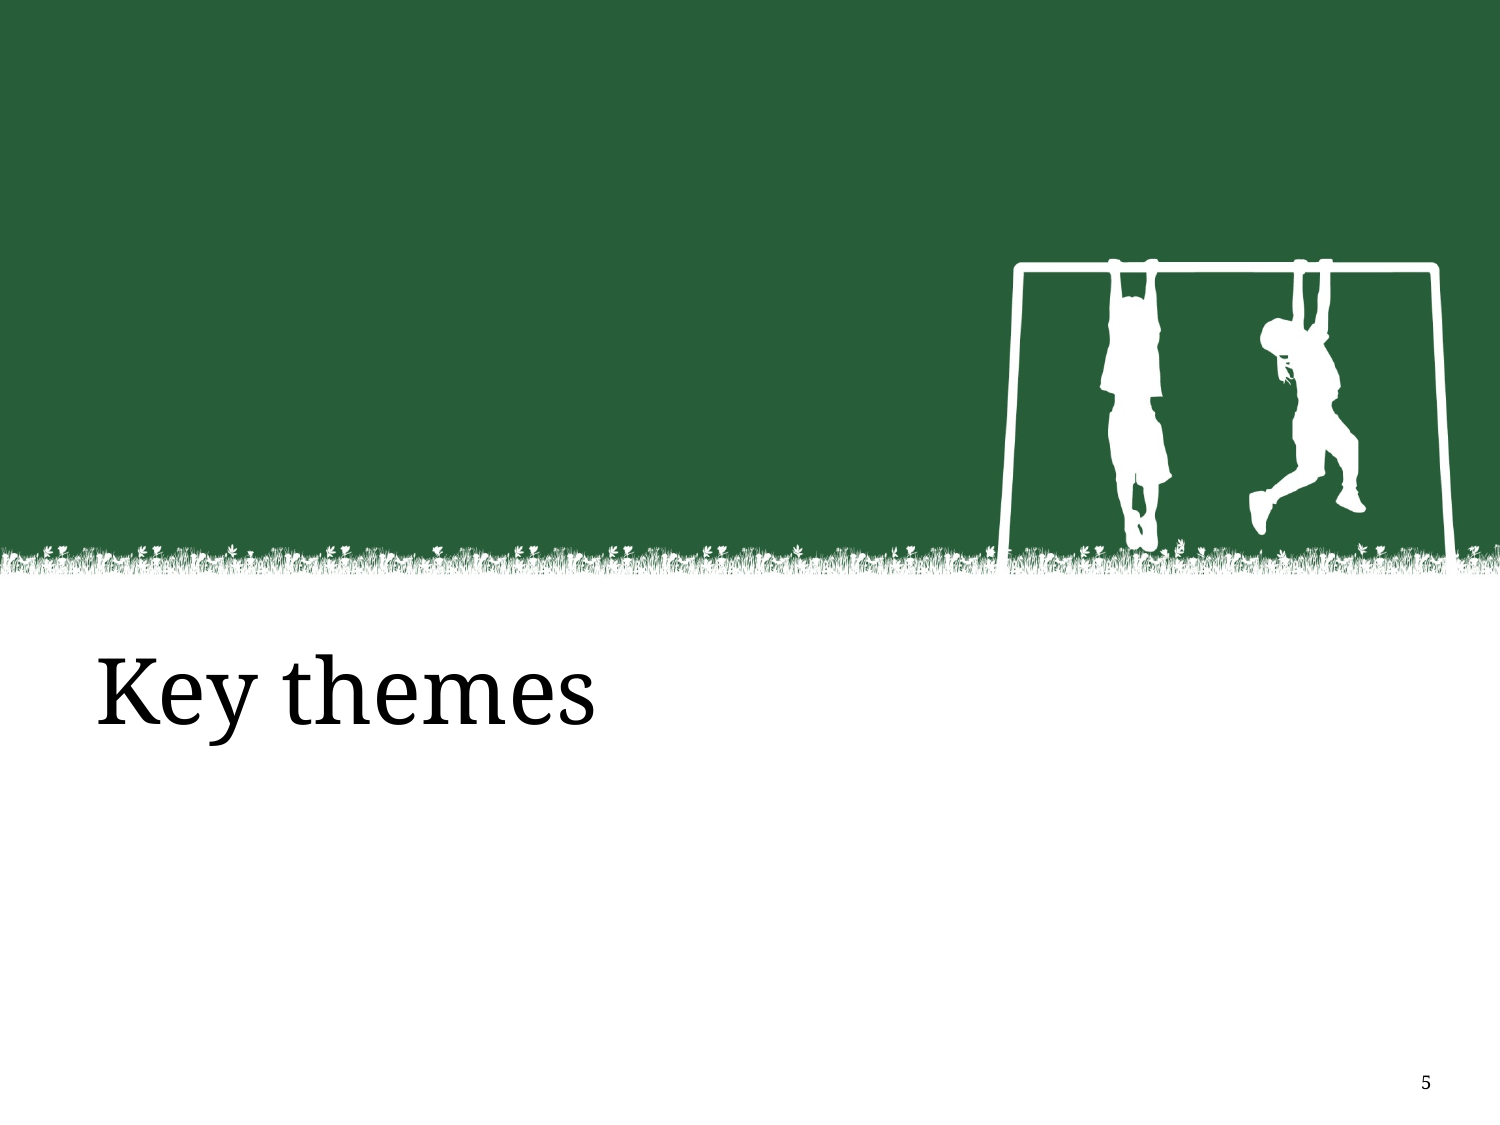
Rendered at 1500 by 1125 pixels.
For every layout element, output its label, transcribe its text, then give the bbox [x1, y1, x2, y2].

slide_number 5 [1410, 1072, 1432, 1095]
title Key themes [94, 653, 1100, 1009]
picture [0, 0, 1500, 1125]
